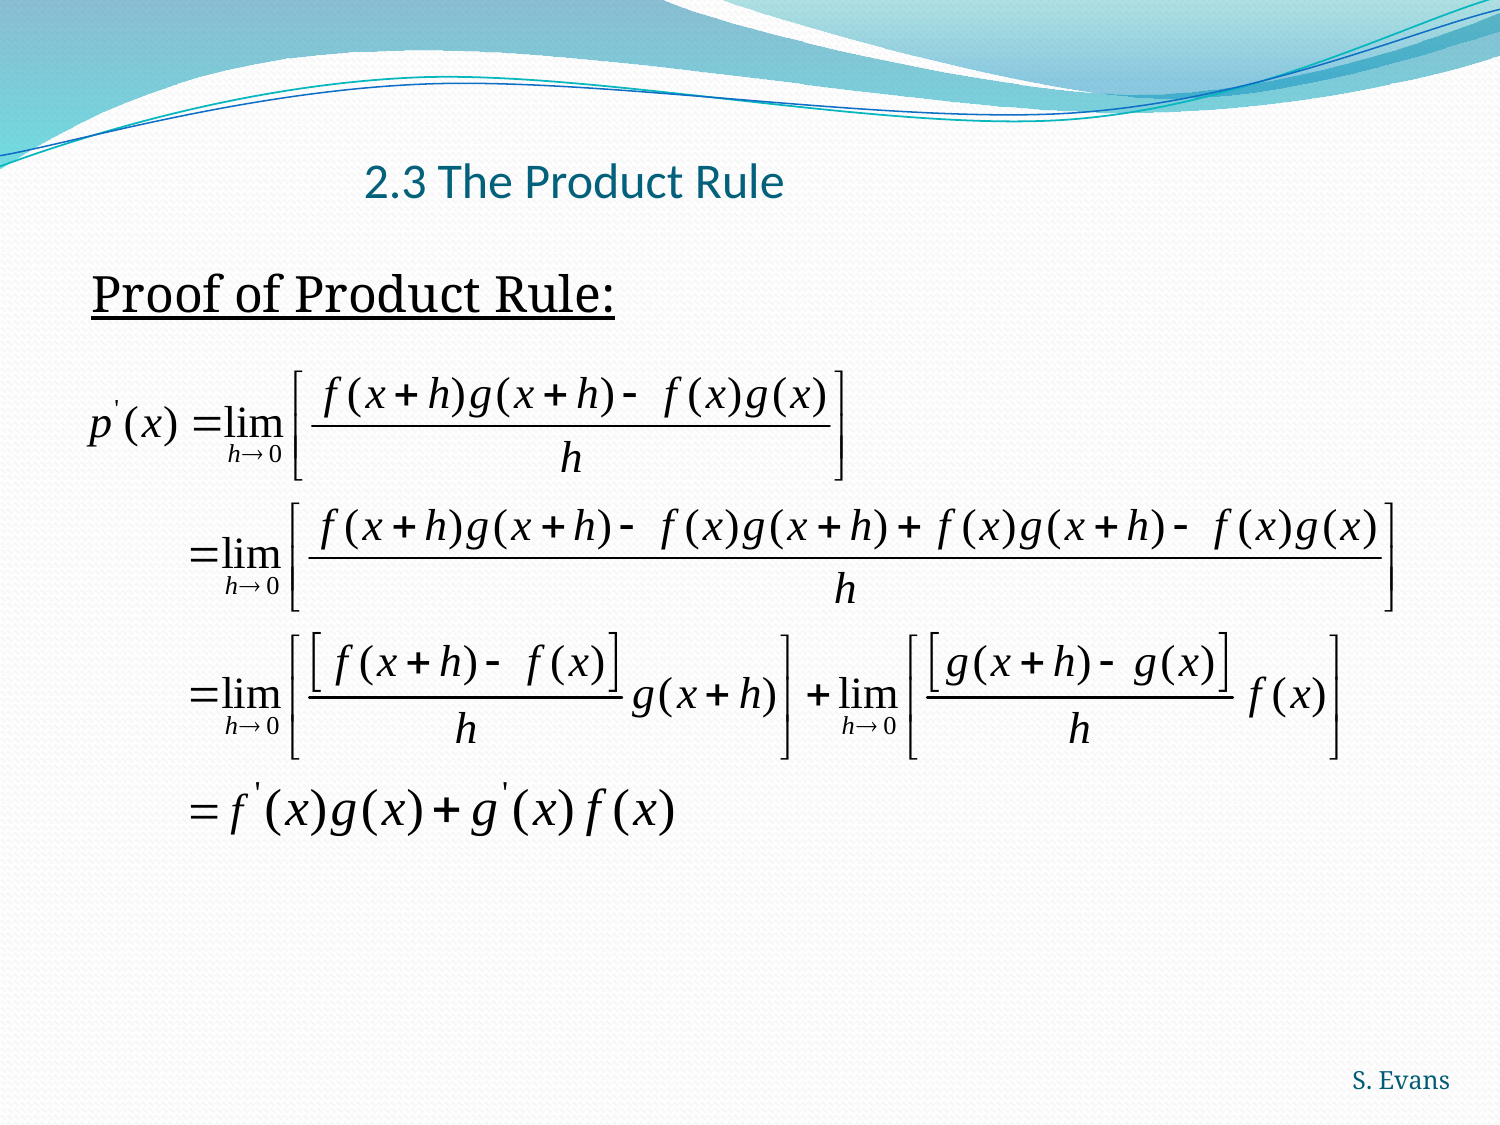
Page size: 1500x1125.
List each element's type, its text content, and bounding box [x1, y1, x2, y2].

title 2.3 The Product Rule [194, 115, 1081, 209]
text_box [76, 361, 1412, 847]
footer S. Evans [1352, 1035, 1453, 1095]
list Proof of Product Rule: [76, 255, 1425, 1038]
